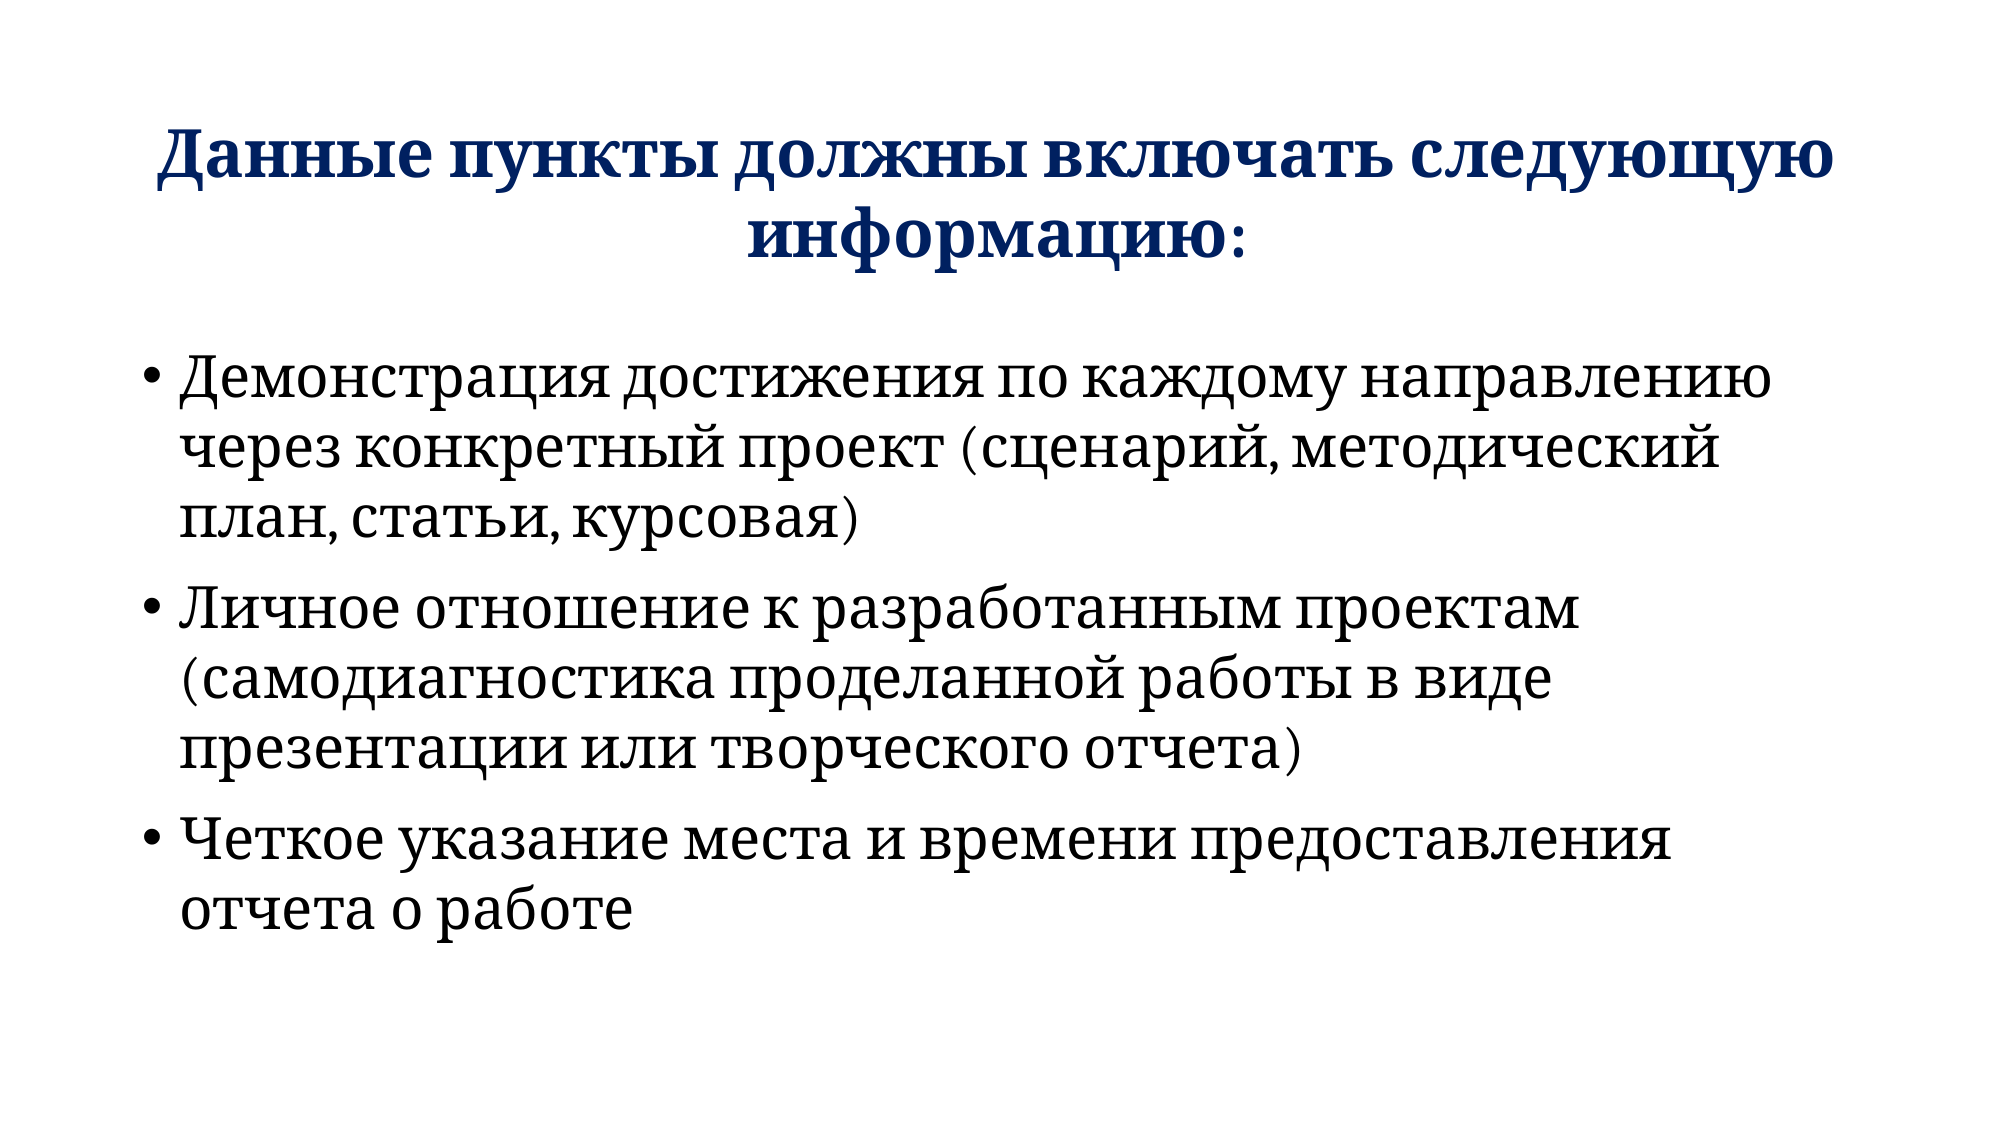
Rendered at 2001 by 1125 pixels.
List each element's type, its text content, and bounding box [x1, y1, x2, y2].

text_box Данные пункты должны включать следующую информацию: [125, 123, 1872, 284]
list Демонстрация достижения по каждому направлению через конкретный проект (сценарий, методический план, статьи, курсовая) Личное отношение к разработанным проектам (самодиагностика проделанной работы в виде презентации или творческого отчета) Четкое указание места и времени предоставления отчета о работе [126, 332, 1863, 1014]
